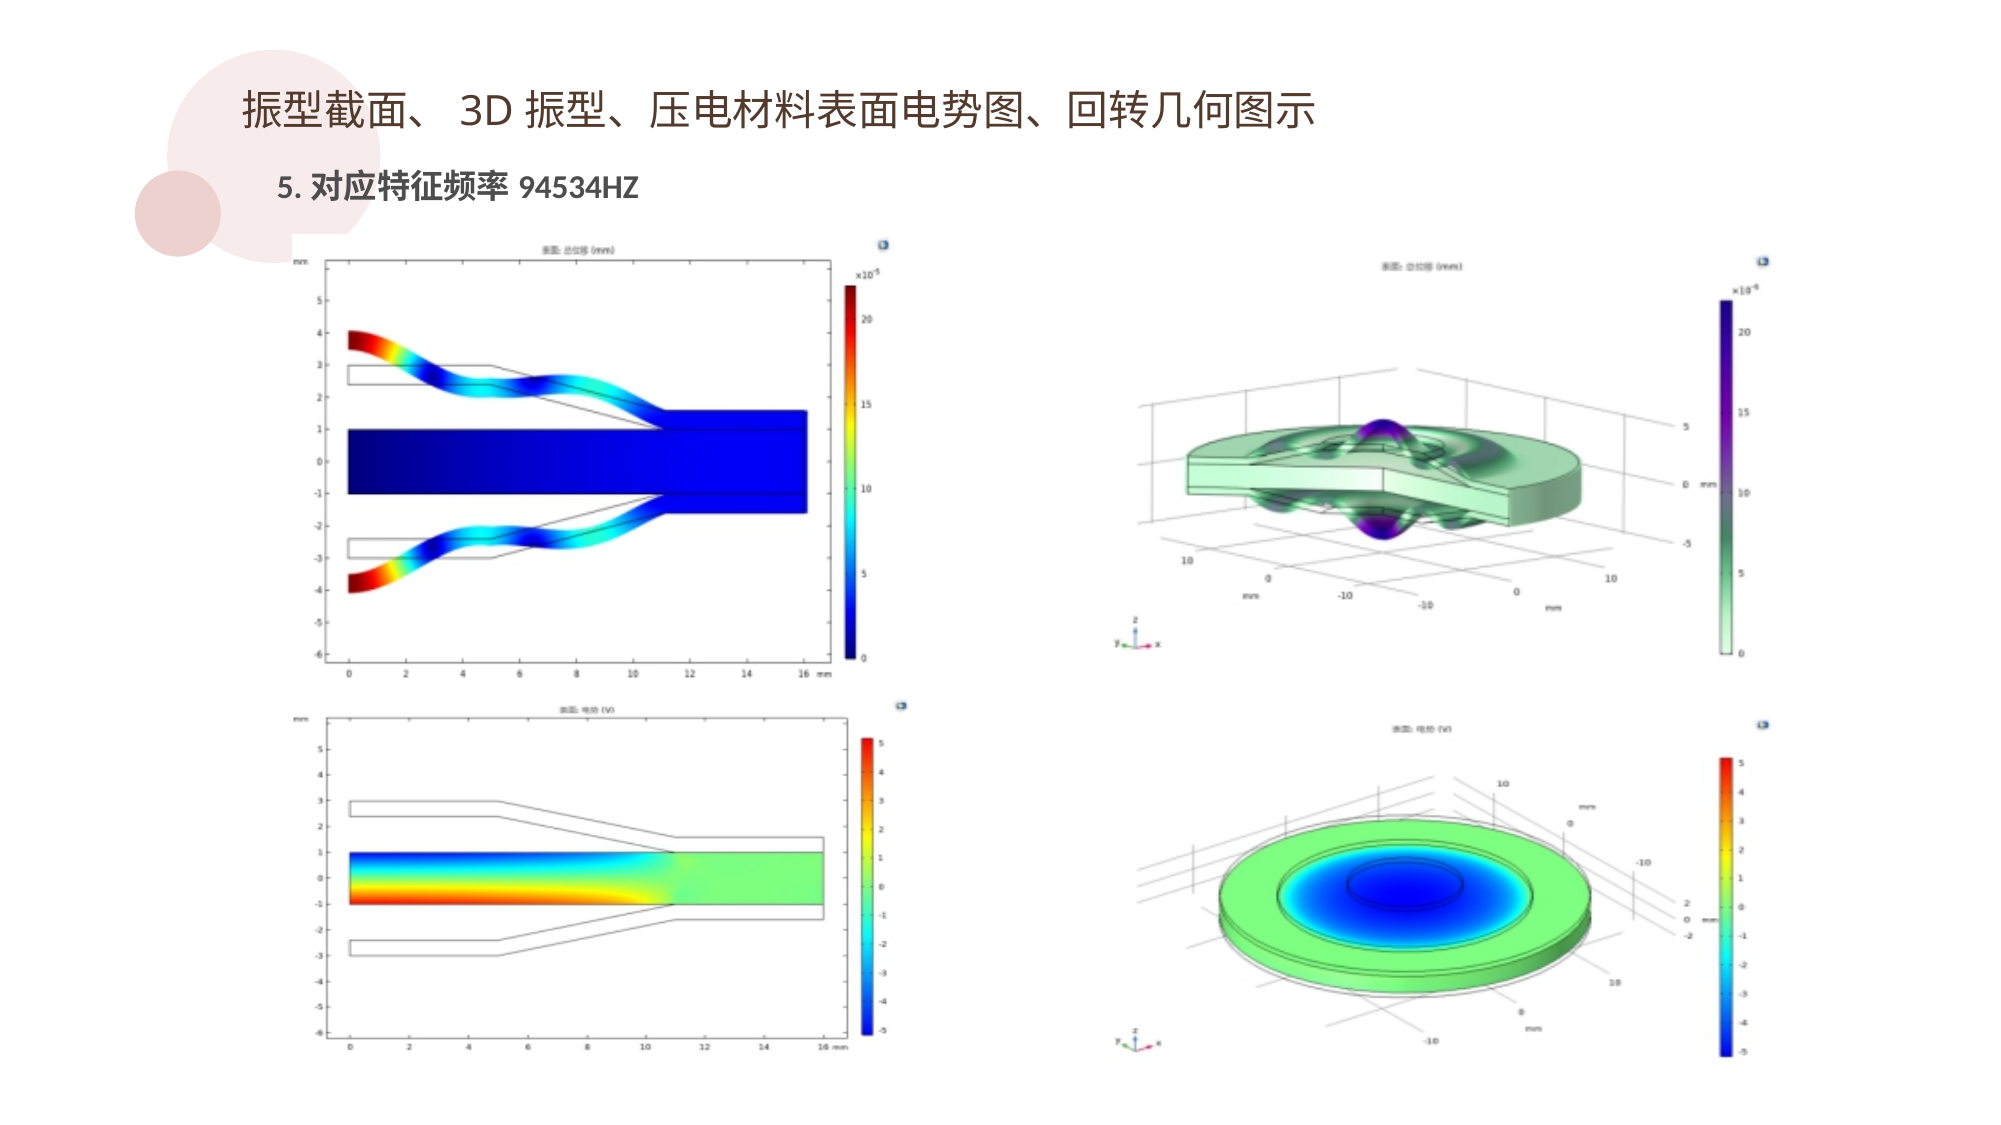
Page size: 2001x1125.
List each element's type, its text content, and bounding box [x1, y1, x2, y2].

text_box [262, 158, 1096, 1125]
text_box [291, 234, 1775, 1125]
text_box 振型截面、3D振型、压电材料表面电势图、回转几何图示 [226, 76, 1333, 142]
text_box [133, 169, 222, 258]
text_box [166, 48, 382, 264]
